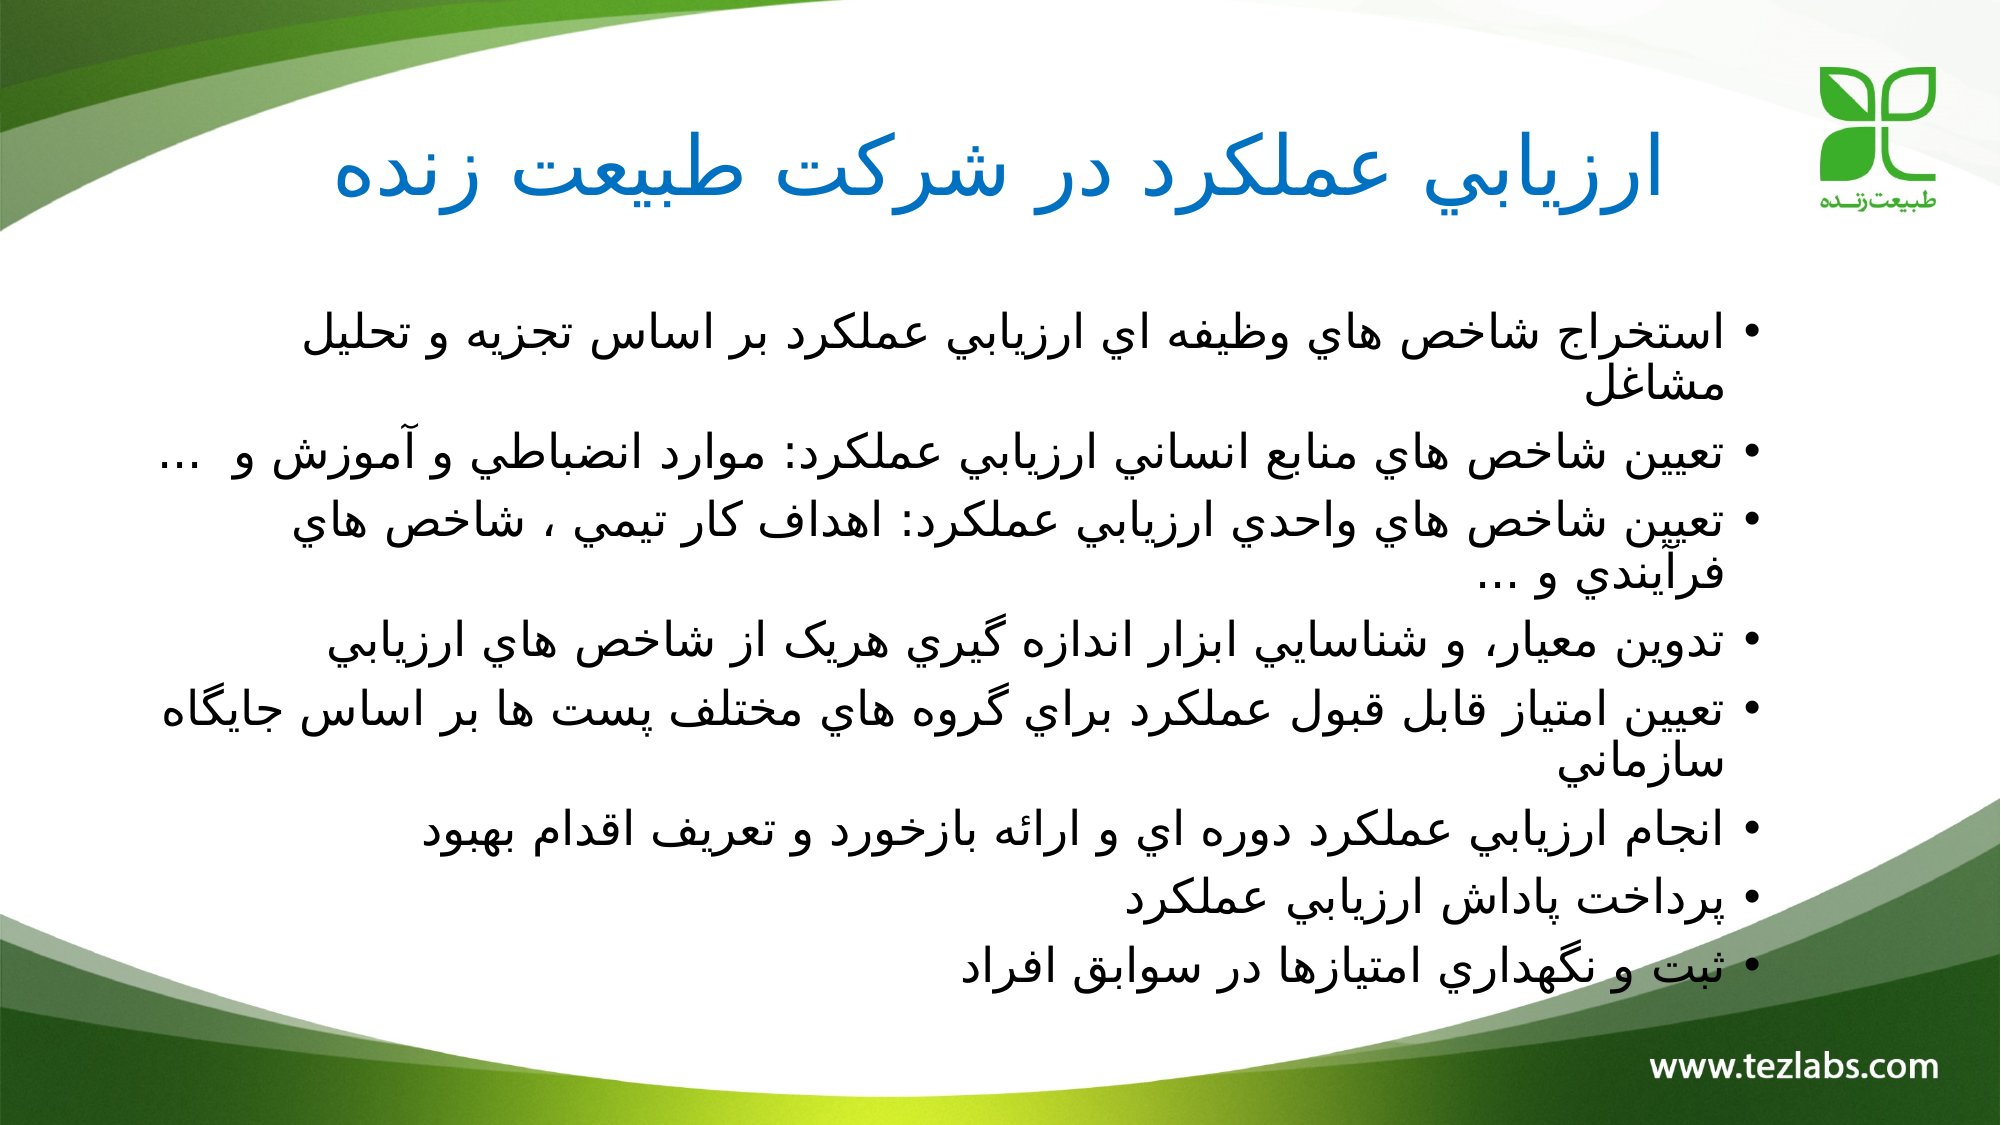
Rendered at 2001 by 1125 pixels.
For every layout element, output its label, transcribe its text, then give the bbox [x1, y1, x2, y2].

title ارزيابي عملکرد در شرکت طبيعت زنده [137, 59, 1863, 278]
picture [0, 0, 2000, 1125]
list استخراج شاخص هاي وظيفه اي ارزيابي عملکرد بر اساس تجزيه و تحليل مشاغل تعيين شاخص هاي منابع انساني ارزيابي عملکرد: موارد انضباطي و آموزش و ... تعيين شاخص هاي واحدي ارزيابي عملکرد: اهداف کار تيمي ، شاخص هاي فرآيندي و ... تدوين معيار، و شناسايي ابزار اندازه گيري هريک از شاخص هاي ارزيابي تعيين امتياز قابل قبول عملکرد براي گروه هاي مختلف پست ها بر اساس جايگاه سازماني انجام ارزيابي عملکرد دوره اي و ارائه بازخورد و تعريف اقدام بهبود پرداخت پاداش ارزيابي عملکرد ثبت و نگهداري امتيازها در سوابق افراد [137, 299, 1773, 1014]
